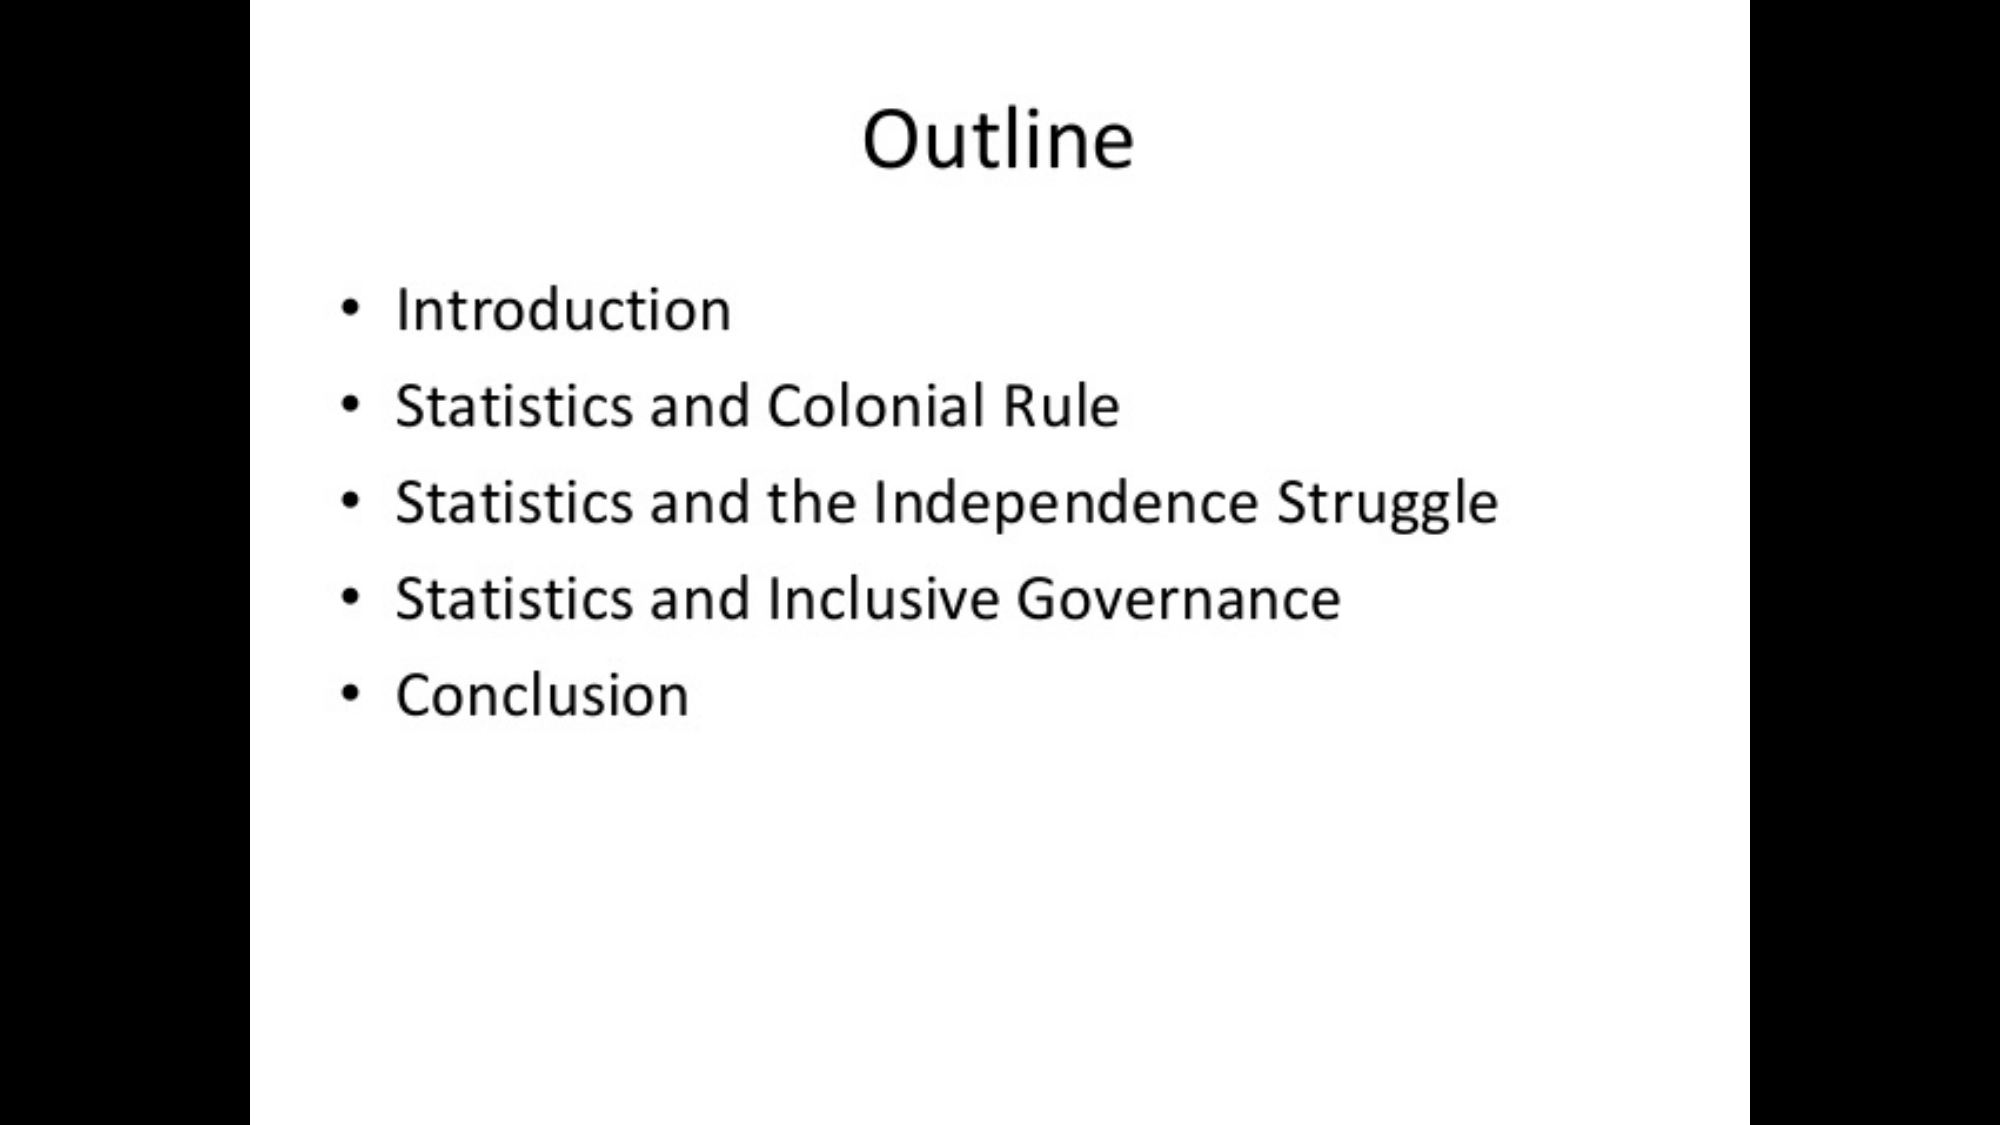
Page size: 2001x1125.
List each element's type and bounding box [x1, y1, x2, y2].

picture [250, 0, 1750, 1125]
